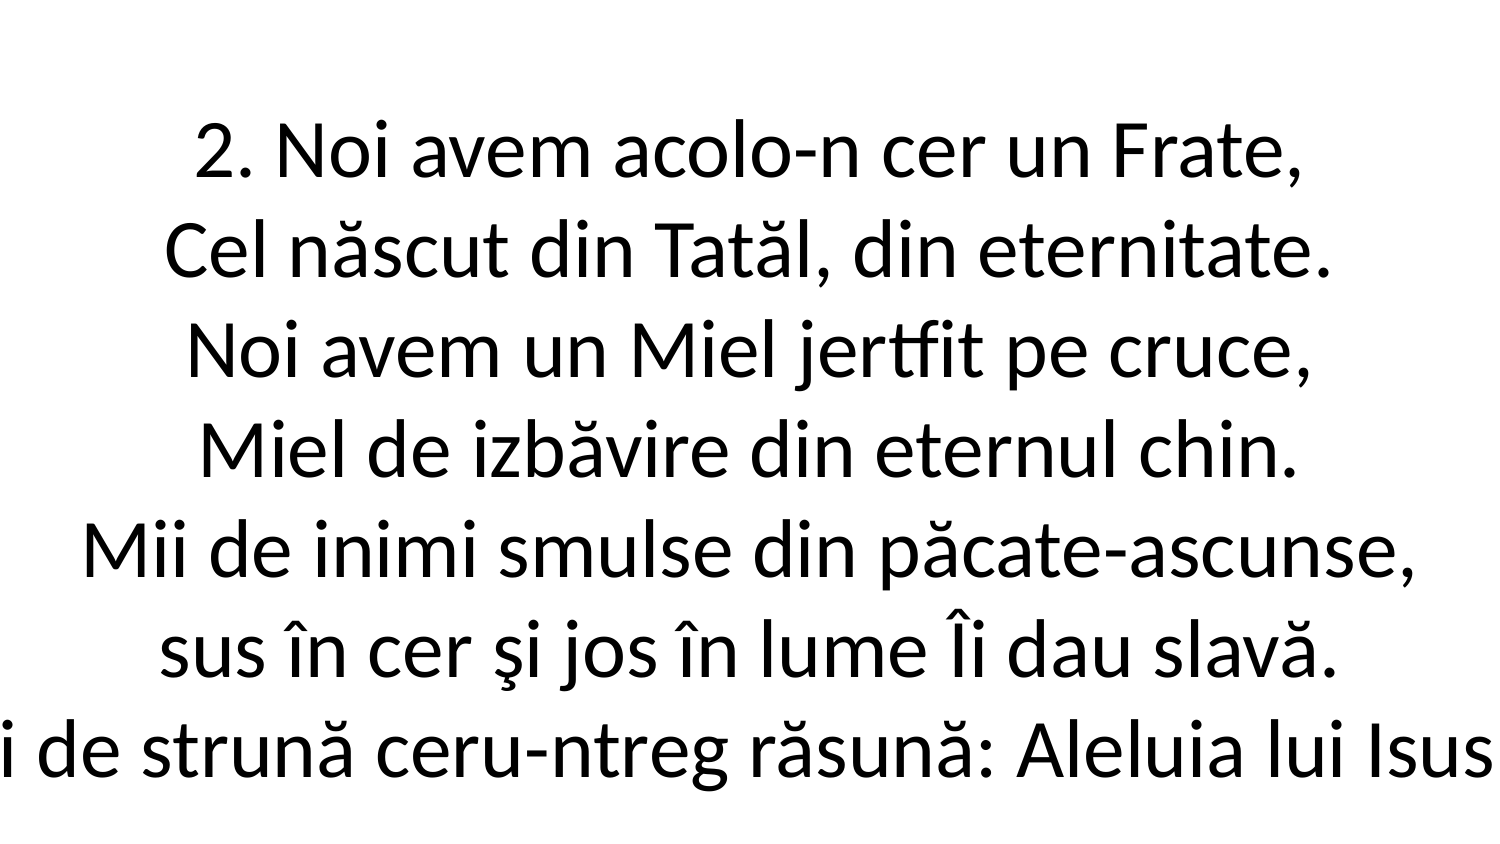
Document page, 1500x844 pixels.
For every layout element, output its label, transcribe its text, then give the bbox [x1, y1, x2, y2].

text_box 2. Noi avem acolo-n cer un Frate, Cel născut din Tatăl, din eternitate. Noi avem un Miel jertfit pe cruce, Miel de izbăvire din eternul chin. Mii de inimi smulse din păcate-ascunse, sus în cer şi jos în lume Îi dau slavă. În vibrări de strună ceru-ntreg răsună: Aleluia lui Isus! Amin!" [0, 42, 1500, 802]
